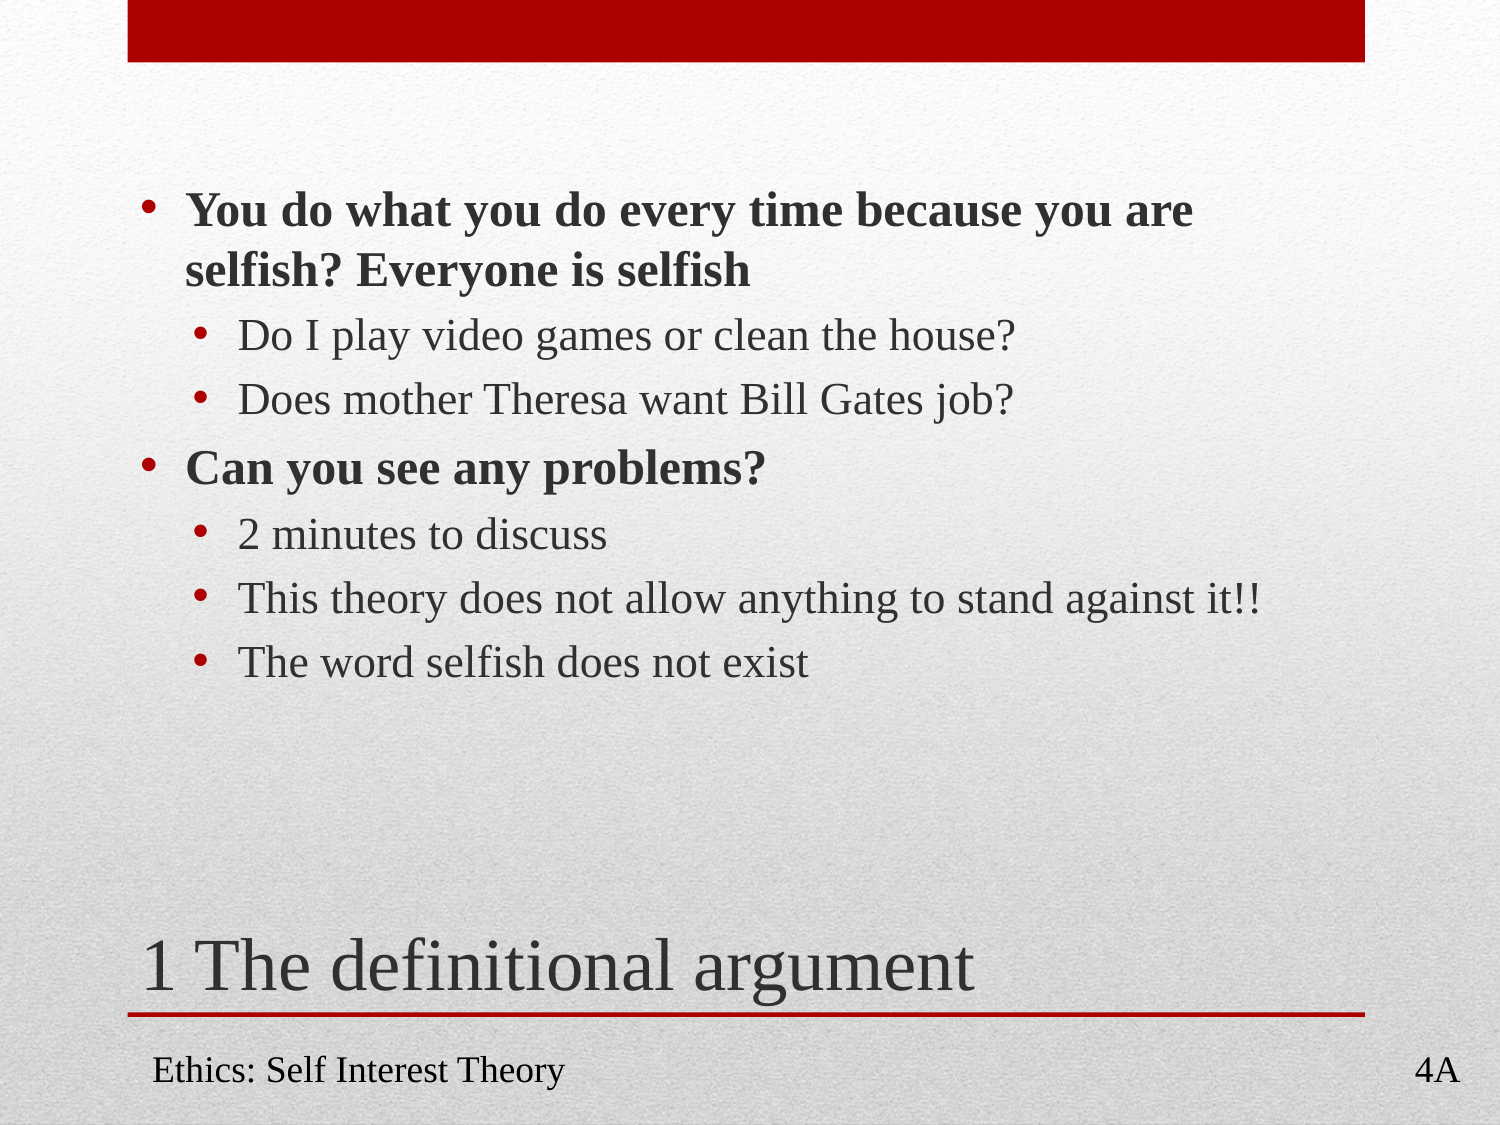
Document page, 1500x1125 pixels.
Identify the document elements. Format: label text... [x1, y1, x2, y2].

title 1 The definitional argument [125, 750, 1238, 1013]
list You do what you do every time because you are selfish? Everyone is selfish Do I play video games or clean the house? Does mother Theresa want Bill Gates job? Can you see any problems? 2 minutes to discuss This theory does not allow anything to stand against it!! The word selfish does not exist [125, 112, 1363, 750]
